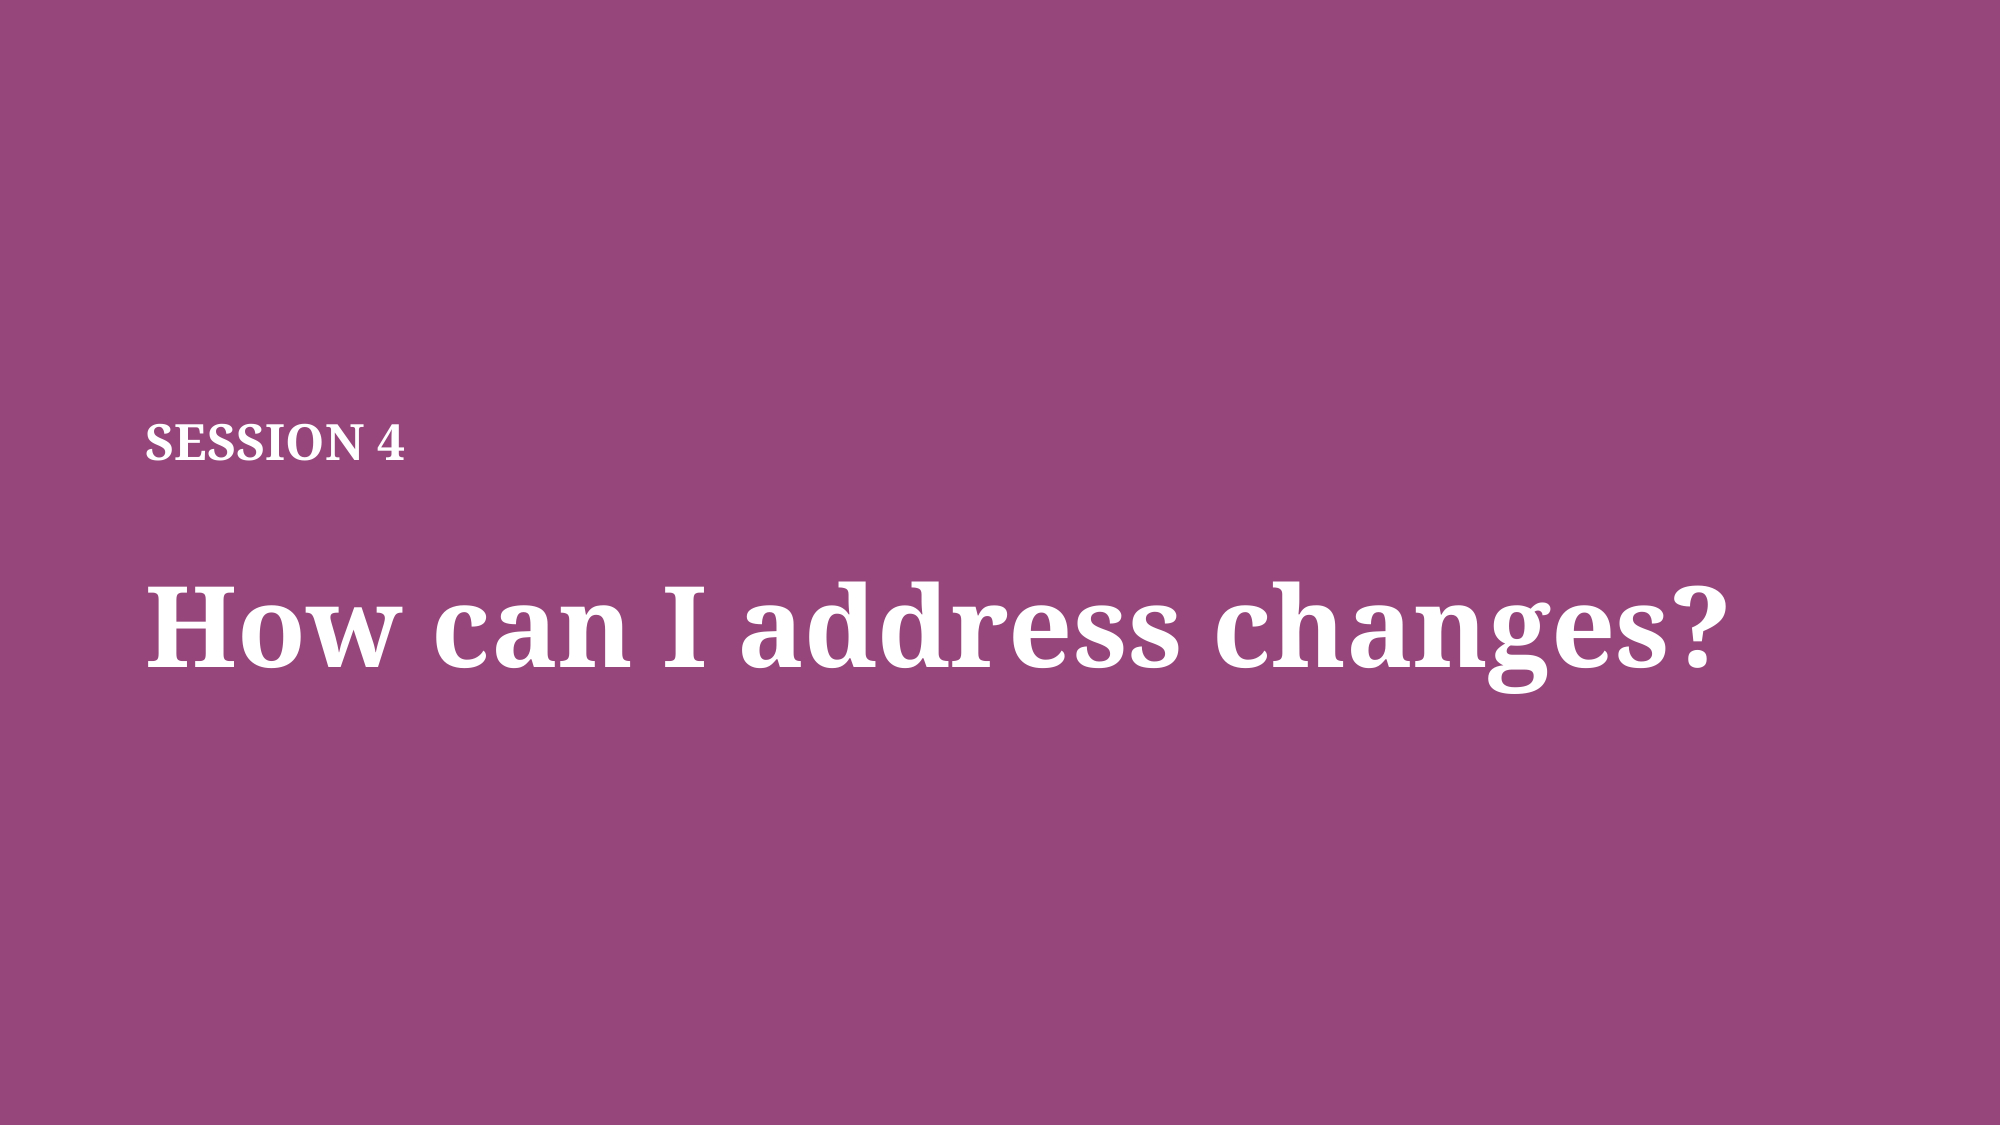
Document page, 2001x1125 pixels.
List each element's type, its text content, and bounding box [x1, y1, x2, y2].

text_box SESSION 4 How can I address changes? [130, 508, 1792, 601]
